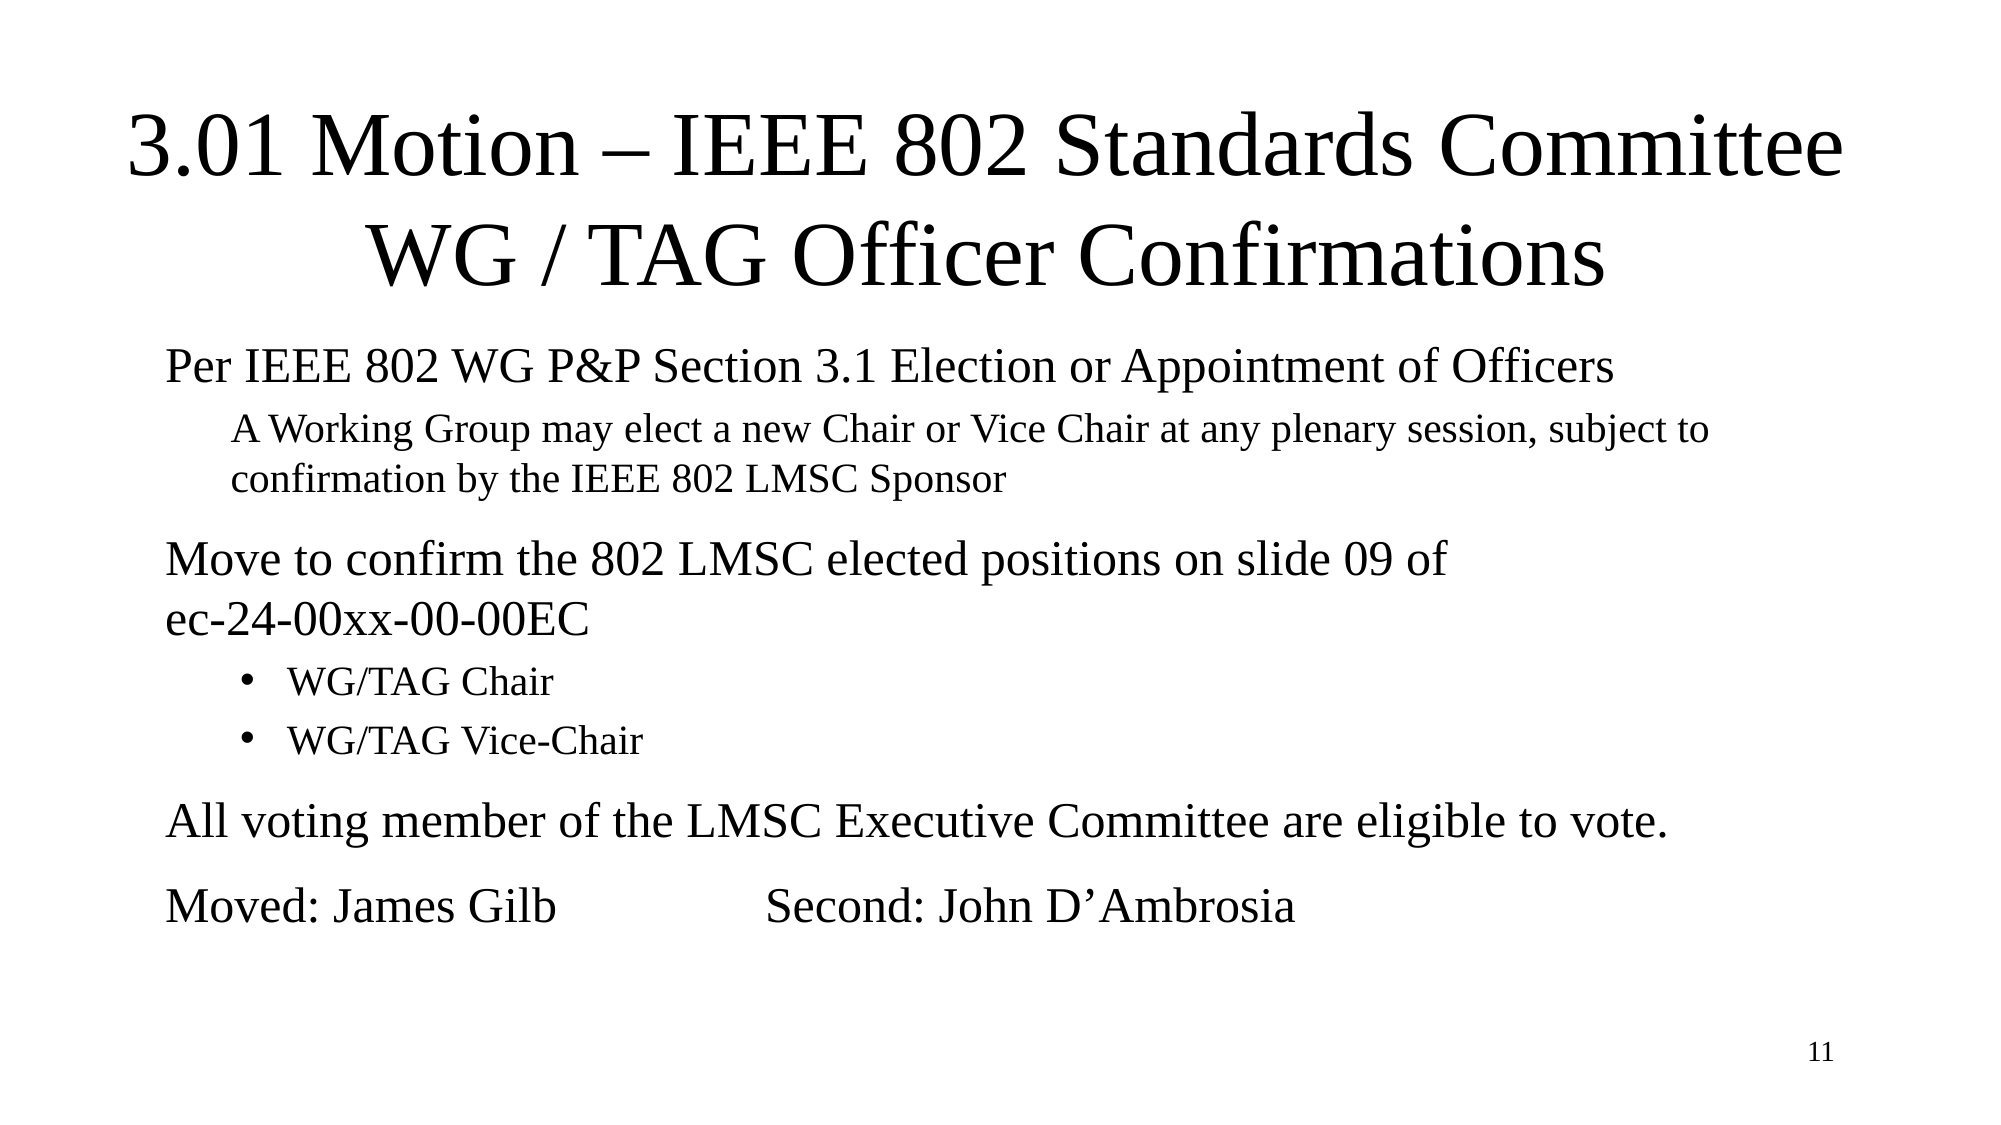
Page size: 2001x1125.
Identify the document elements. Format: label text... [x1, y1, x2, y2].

list Per IEEE 802 WG P&P Section 3.1 Election or Appointment of Officers A Working Group may elect a new Chair or Vice Chair at any plenary session, subject to confirmation by the IEEE 802 LMSC Sponsor Move to confirm the 802 LMSC elected positions on slide 09 of ec-24-00xx-00-00EC WG/TAG Chair WG/TAG Vice-Chair All voting member of the LMSC Executive Committee are eligible to vote. Moved: James Gilb Second: John D’Ambrosia [149, 324, 1851, 1001]
title 3.01 Motion – IEEE 802 Standards Committee WG / TAG Officer Confirmations [74, 99, 1901, 288]
slide_number 11 [1433, 1024, 1851, 1101]
